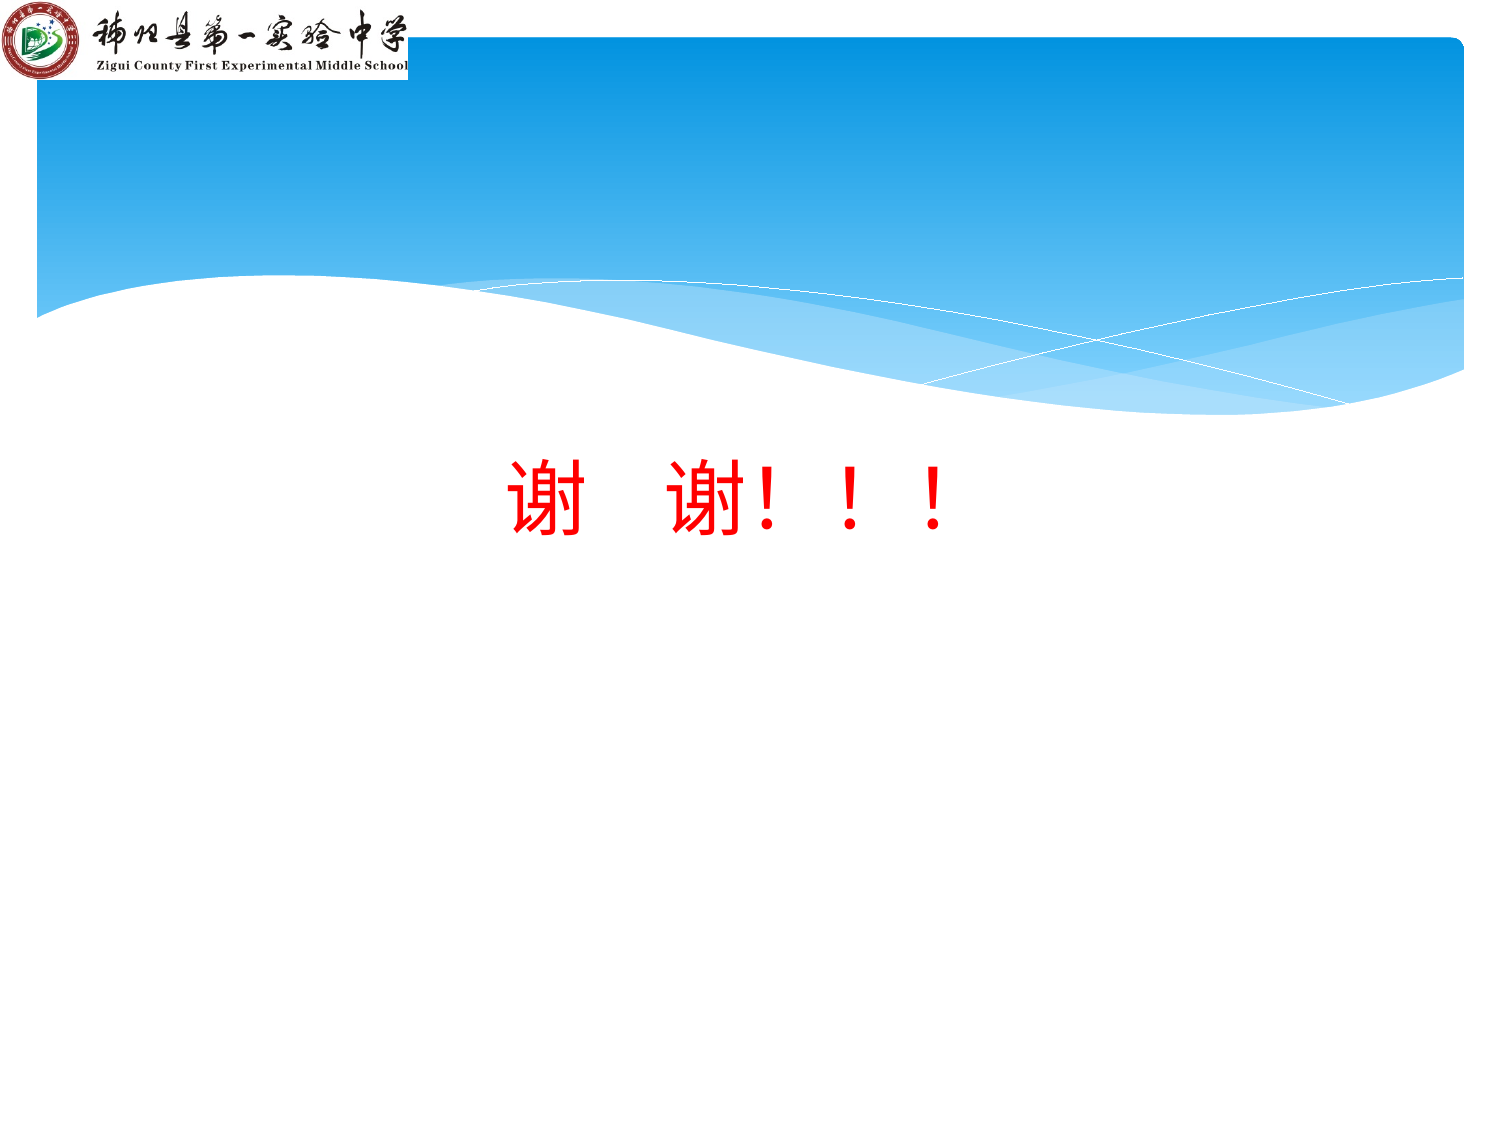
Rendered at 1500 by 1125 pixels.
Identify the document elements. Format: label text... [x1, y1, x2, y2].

picture [0, 0, 408, 81]
list 谢 谢！！！ [143, 438, 1359, 1005]
